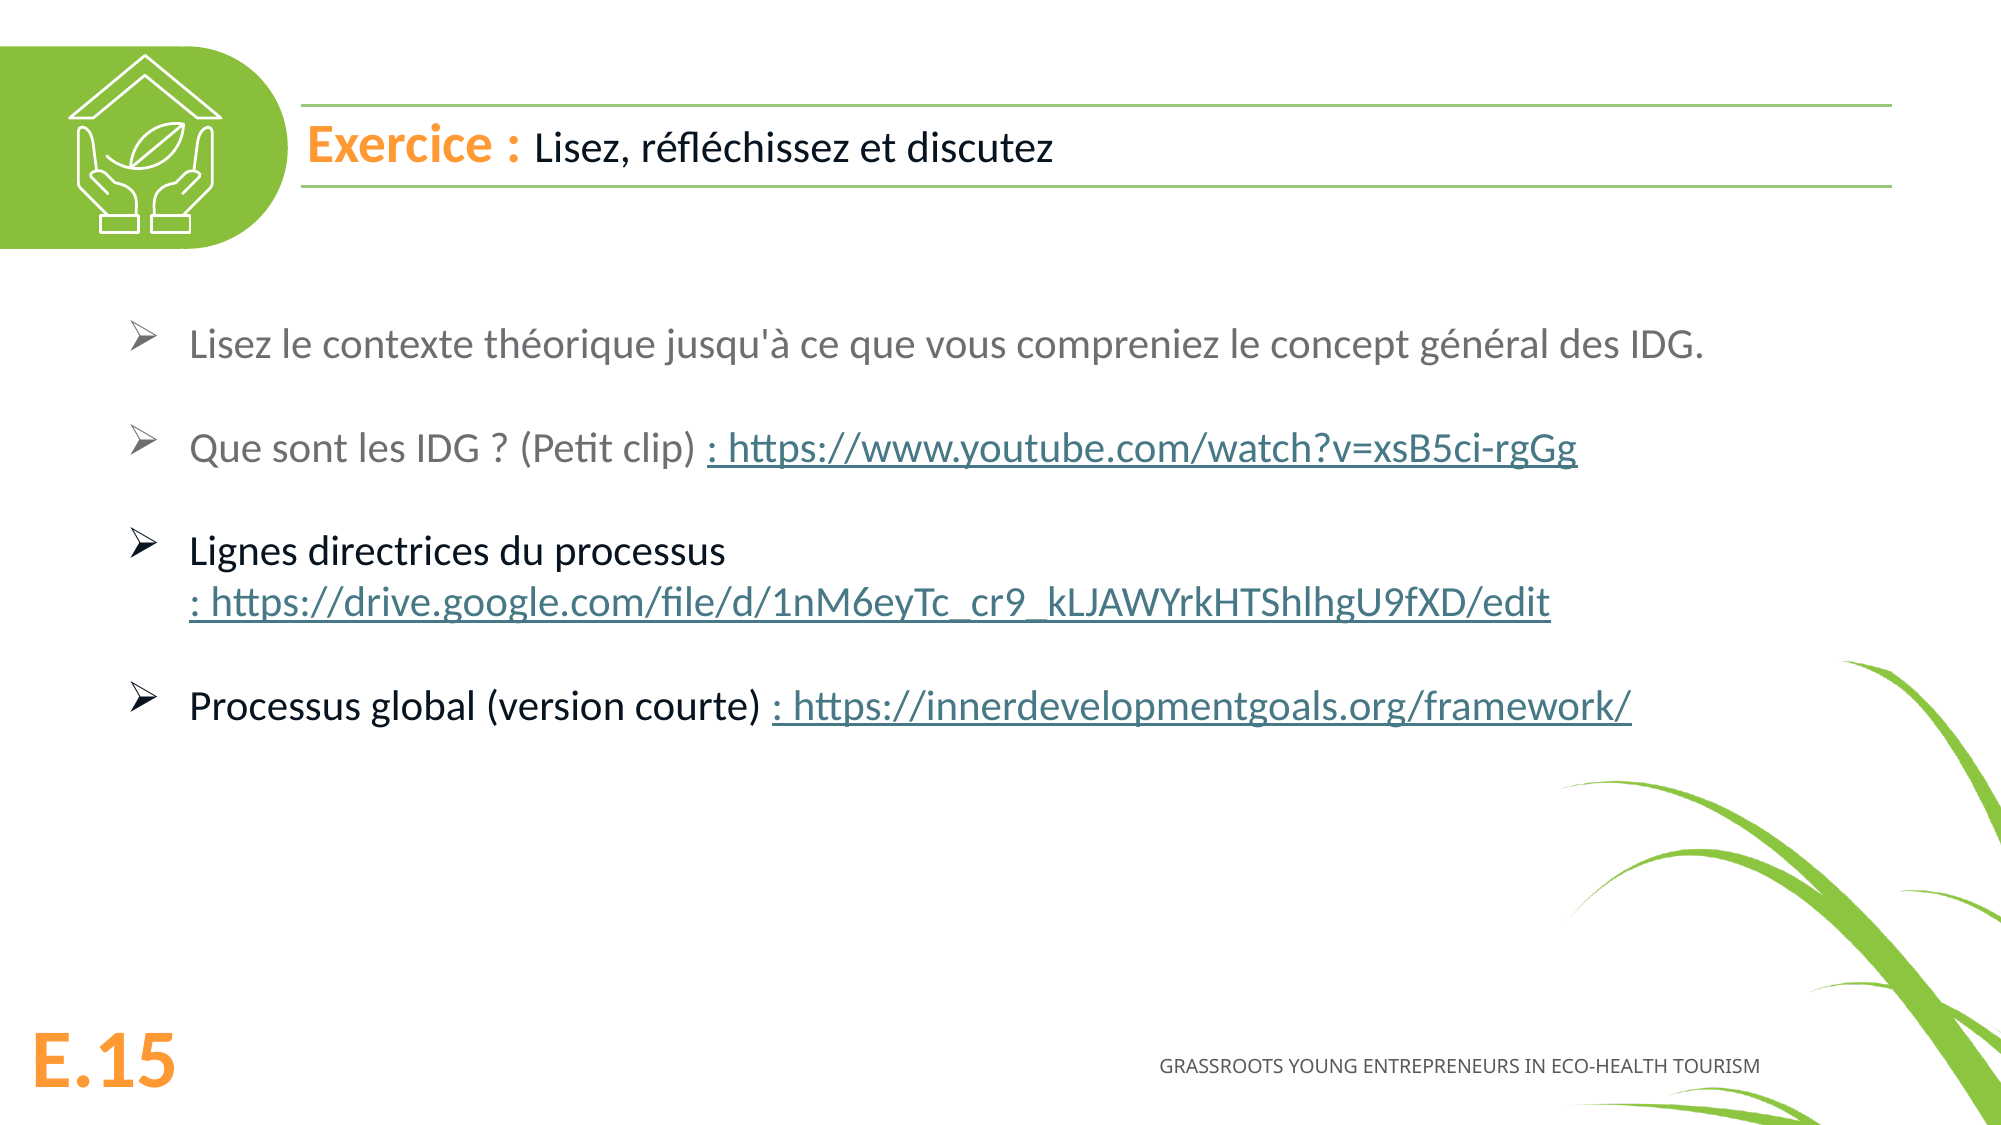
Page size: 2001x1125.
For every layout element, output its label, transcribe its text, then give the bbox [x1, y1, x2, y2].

text_box E.15 [11, 1019, 300, 1125]
list Exercice : Lisez, réfléchissez et discutez [287, 77, 1893, 249]
text_box GRASSROOTS YOUNG ENTREPRENEURS IN ECO-HEALTH TOURISM [1144, 1046, 1515, 1085]
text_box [68, 54, 222, 233]
picture [1515, 660, 2001, 1125]
text_box [0, 46, 288, 249]
list Lisez le contexte théorique jusqu'à ce que vous compreniez le concept général des IDG. Que sont les IDG ? (Petit clip) : https://www.youtube.com/watch?v=xsB5ci-rgGg Lignes directrices du processus : https://drive.google.com/file/d/1nM6eyTc_cr9_kLJAWYrkHTShlhgU9fXD/edit Processus global (version courte) : https://innerdevelopmentgoals.org/framework/ [106, 296, 1763, 998]
